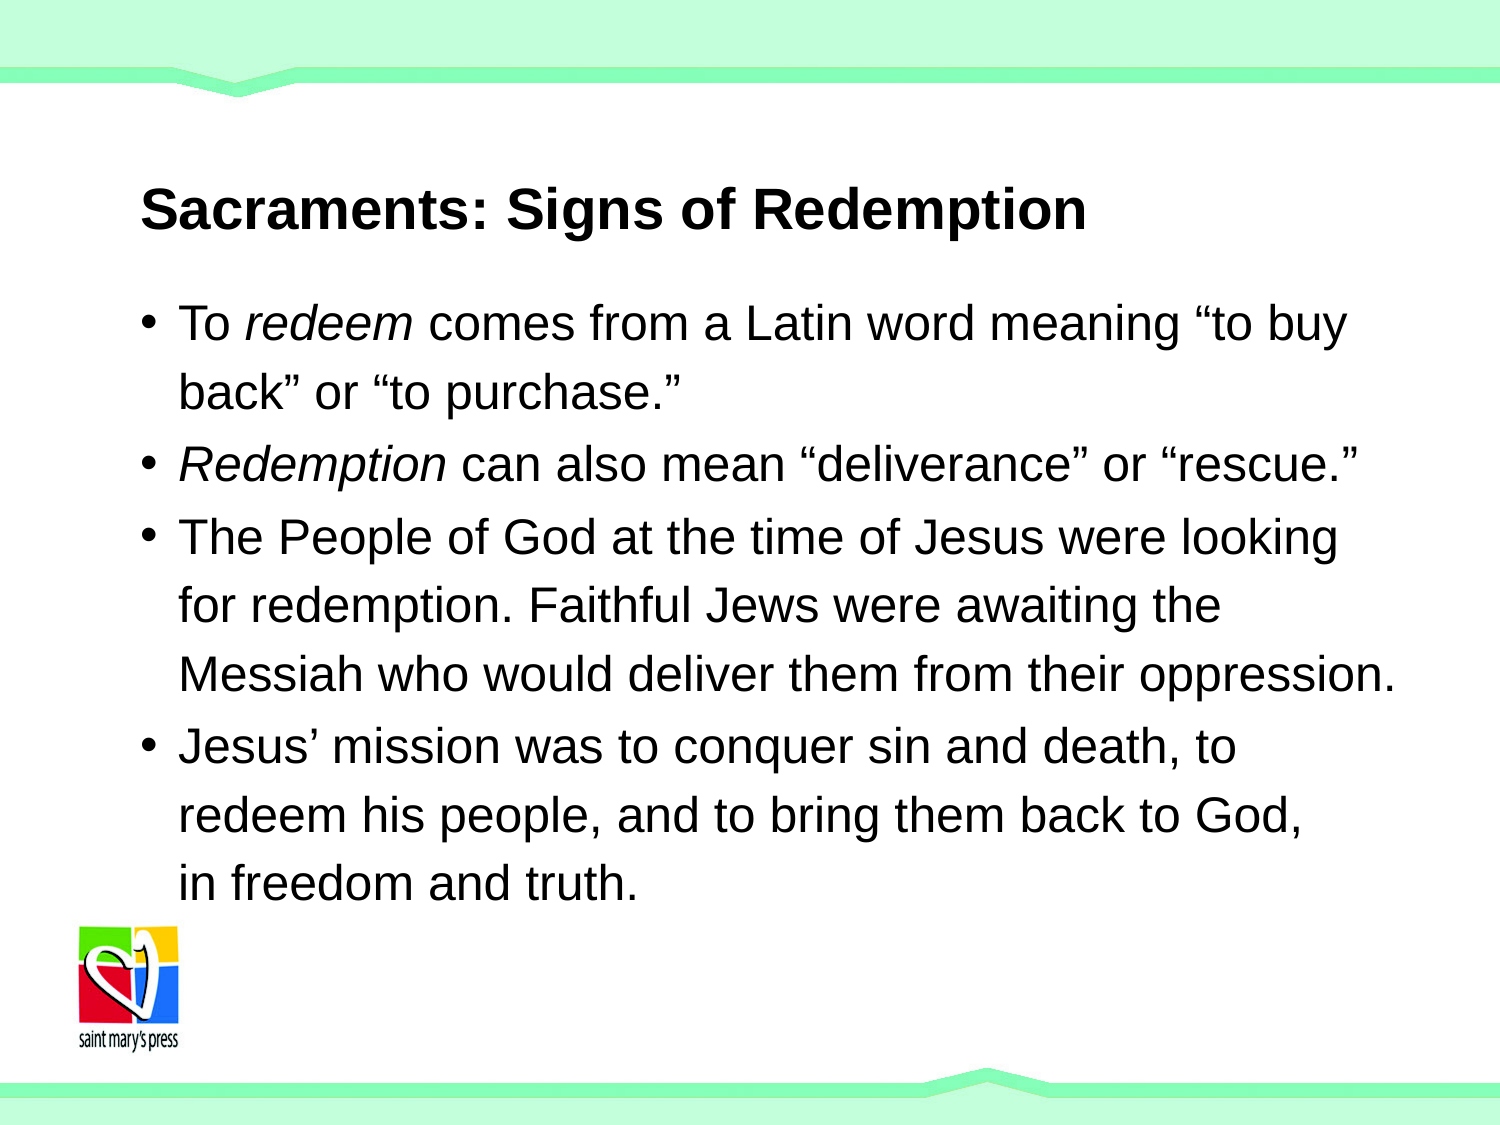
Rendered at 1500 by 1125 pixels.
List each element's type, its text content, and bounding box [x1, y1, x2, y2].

list To redeem comes from a Latin word meaning “to buy back” or “to purchase.” Redemption can also mean “deliverance” or “rescue.” The People of God at the time of Jesus were looking for redemption. Faithful Jews were awaiting the Messiah who would deliver them from their oppression. Jesus’ mission was to conquer sin and death, to redeem his people, and to bring them back to God, in freedom and truth. [125, 275, 1425, 993]
title Sacraments: Signs of Redemption [125, 162, 1475, 250]
picture [0, 0, 1500, 1125]
